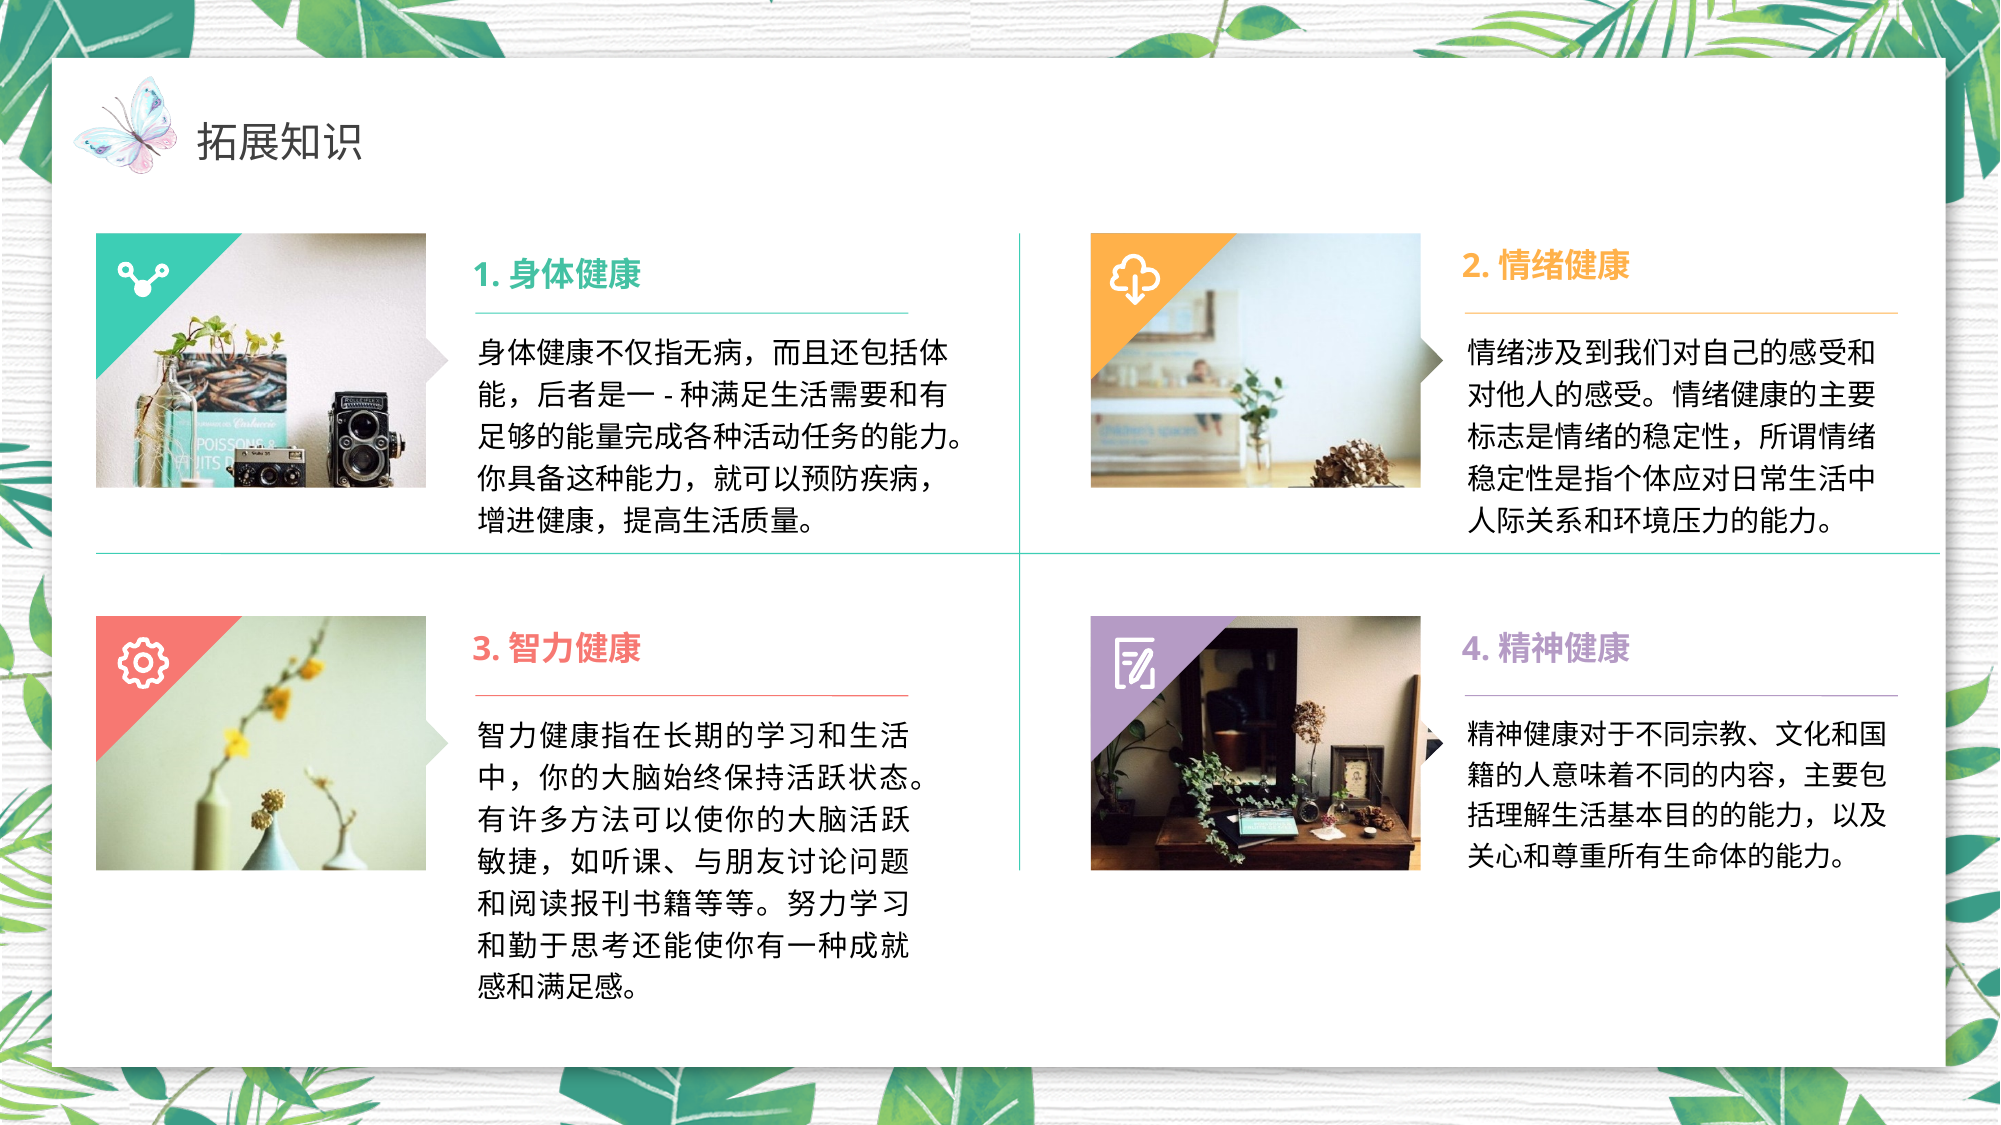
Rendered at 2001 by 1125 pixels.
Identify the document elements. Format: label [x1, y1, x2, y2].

text_box [0, 0, 2000, 1125]
picture [73, 76, 177, 174]
